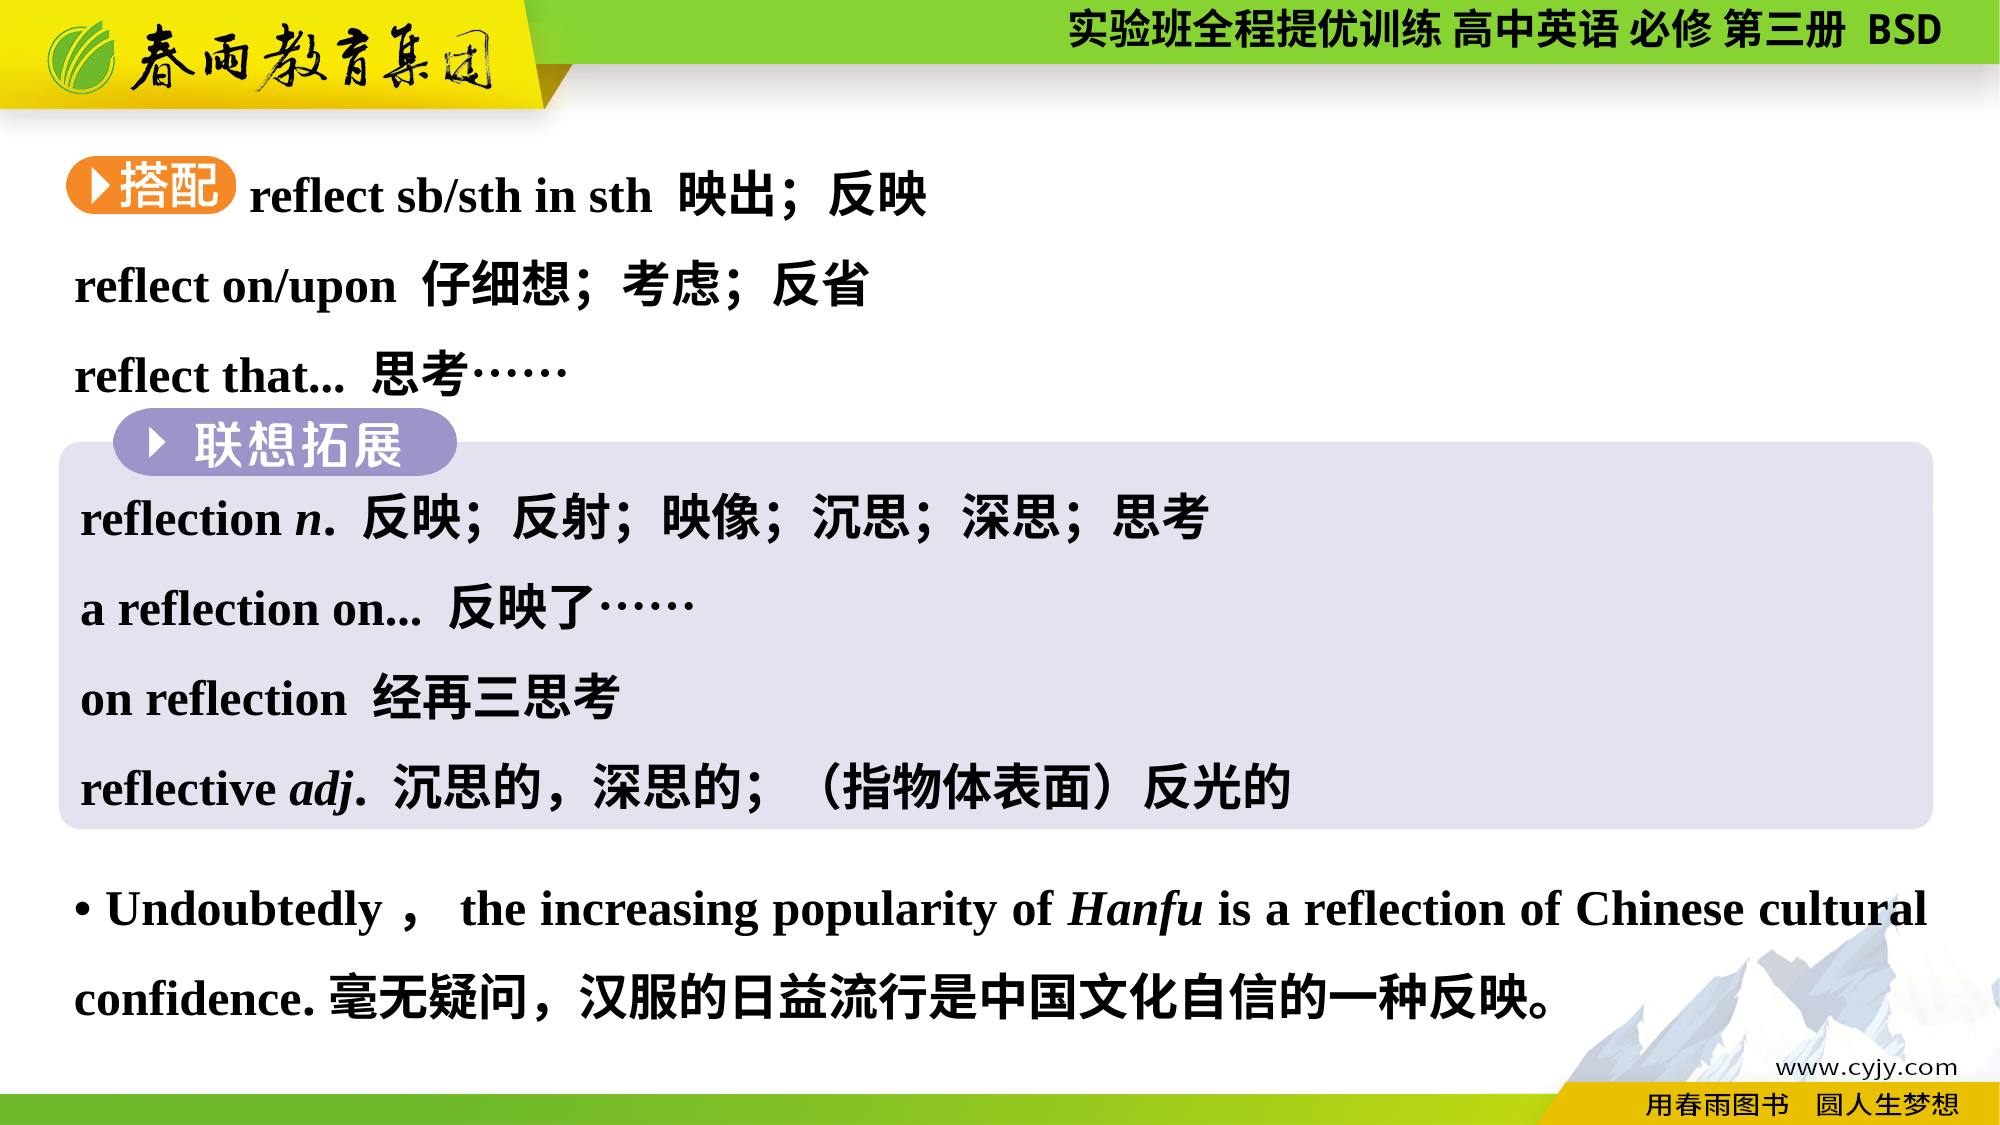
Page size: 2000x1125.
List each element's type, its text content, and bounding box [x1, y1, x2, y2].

text_box reflection n. 反映；反射；映像；沉思；深思；思考 a reflection on... 反映了…… on reflection 经再三思考 reflective adj. 沉思的，深思的；（指物体表面）反光的 [59, 441, 1934, 830]
text_box • Undoubtedly，the increasing popularity of Hanfu is a reflection of Chinese cultural confidence.毫无疑问，汉服的日益流行是中国文化自信的一种反映。 [59, 838, 1944, 1033]
picture [0, 0, 2000, 1125]
list reflect sb/sth in sth 映出；反映 reflect on/upon 仔细想；考虑；反省 reflect that... 思考…… [59, 125, 1944, 414]
